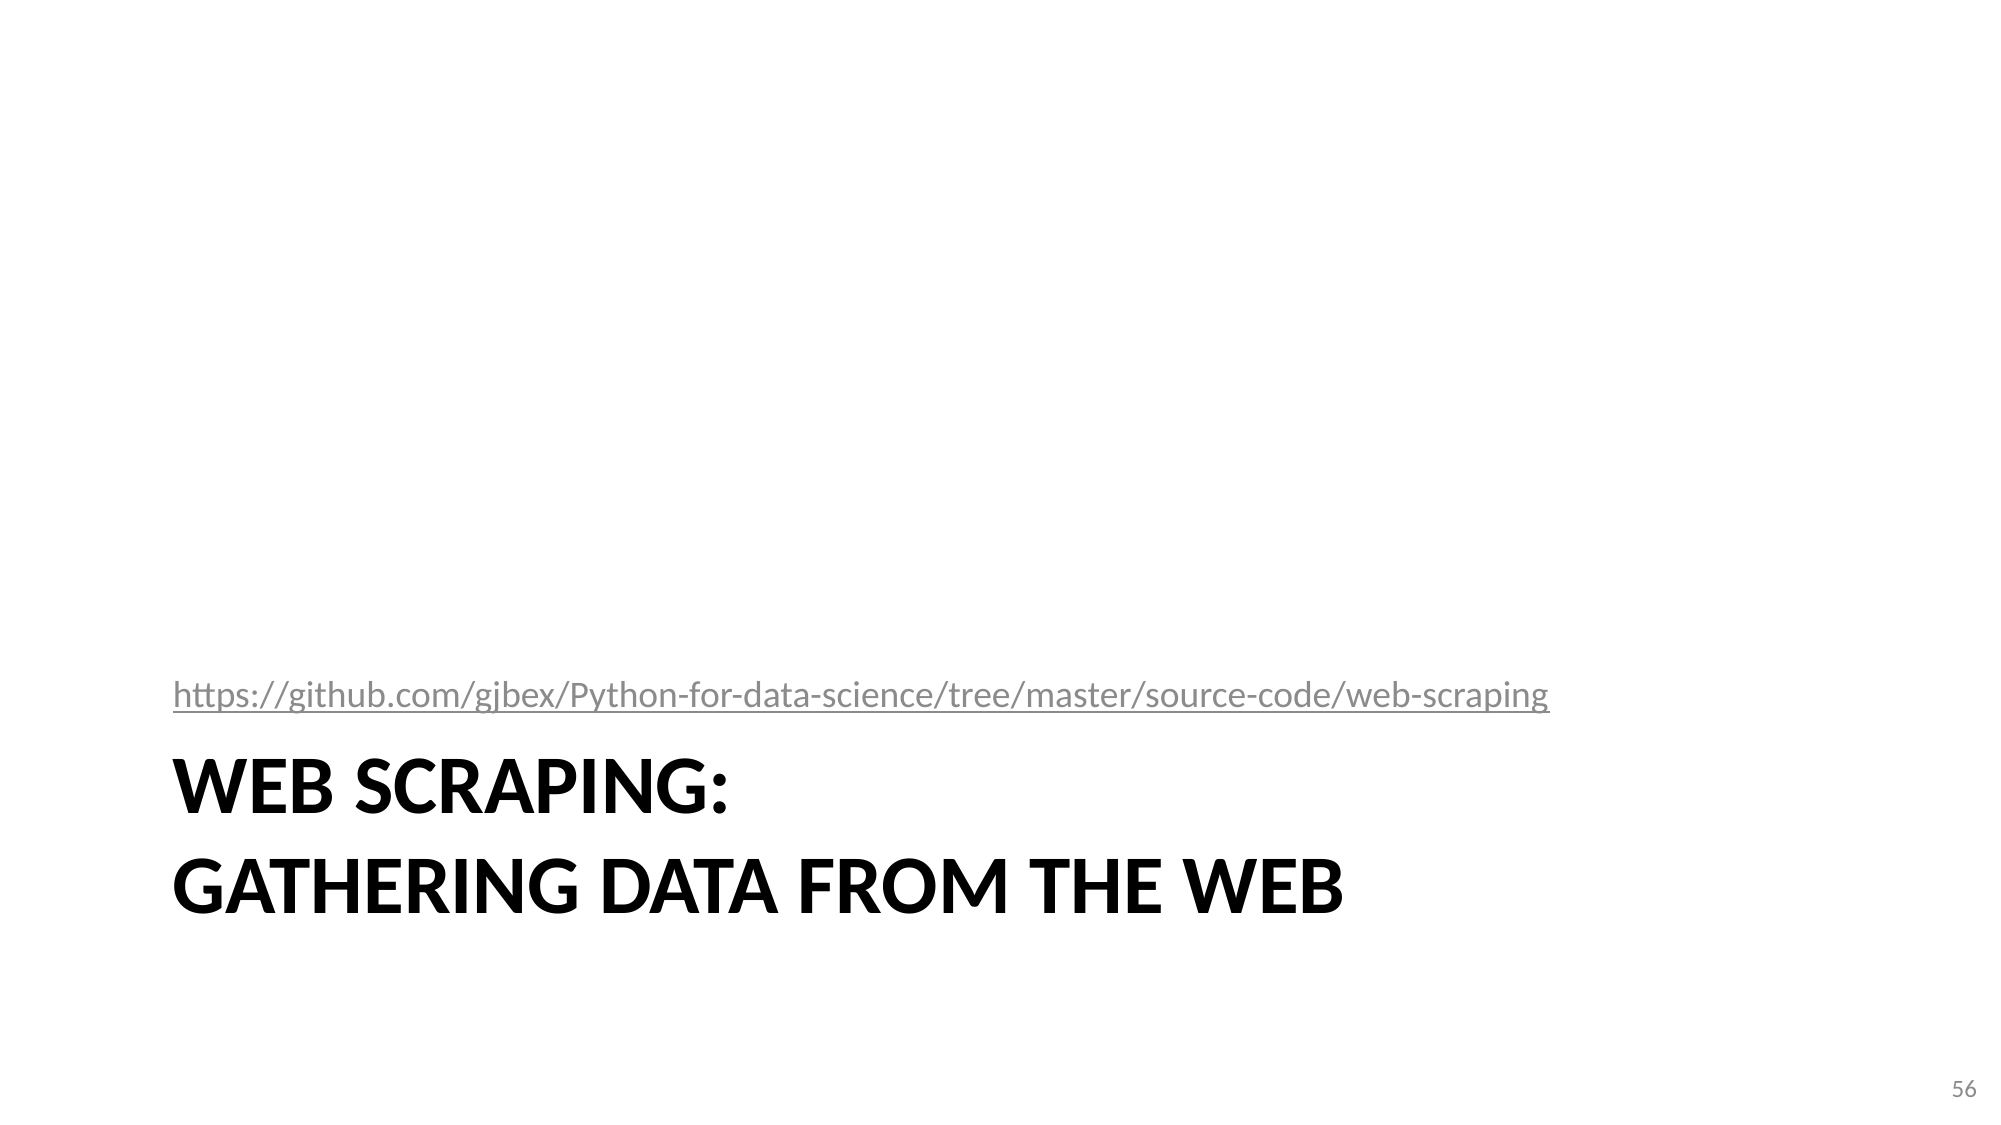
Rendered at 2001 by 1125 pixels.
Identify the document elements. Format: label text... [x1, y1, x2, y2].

list https://github.com/gjbex/Python-for-data-science/tree/master/source-code/web-scraping [157, 476, 1858, 723]
title Web scraping: gathering data from the web [157, 723, 1858, 947]
slide_number 56 [1525, 1057, 1993, 1118]
